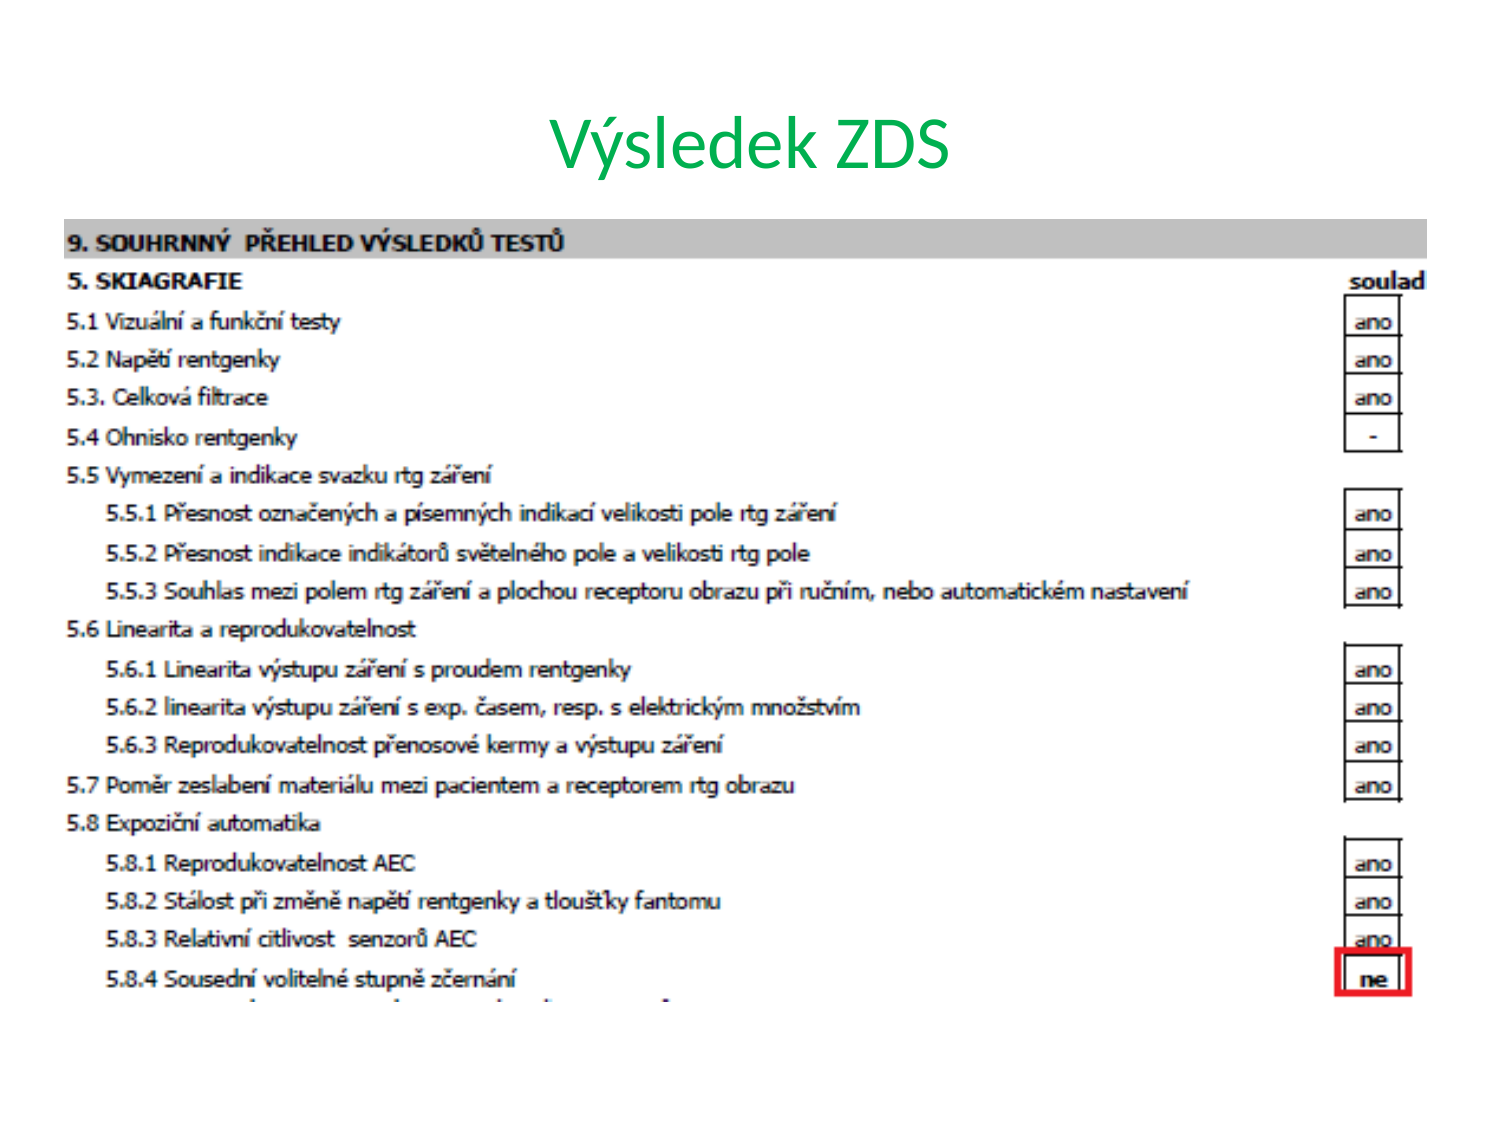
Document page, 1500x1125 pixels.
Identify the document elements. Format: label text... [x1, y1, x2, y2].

title Výsledek ZDS [75, 45, 1425, 218]
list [64, 219, 1427, 1002]
